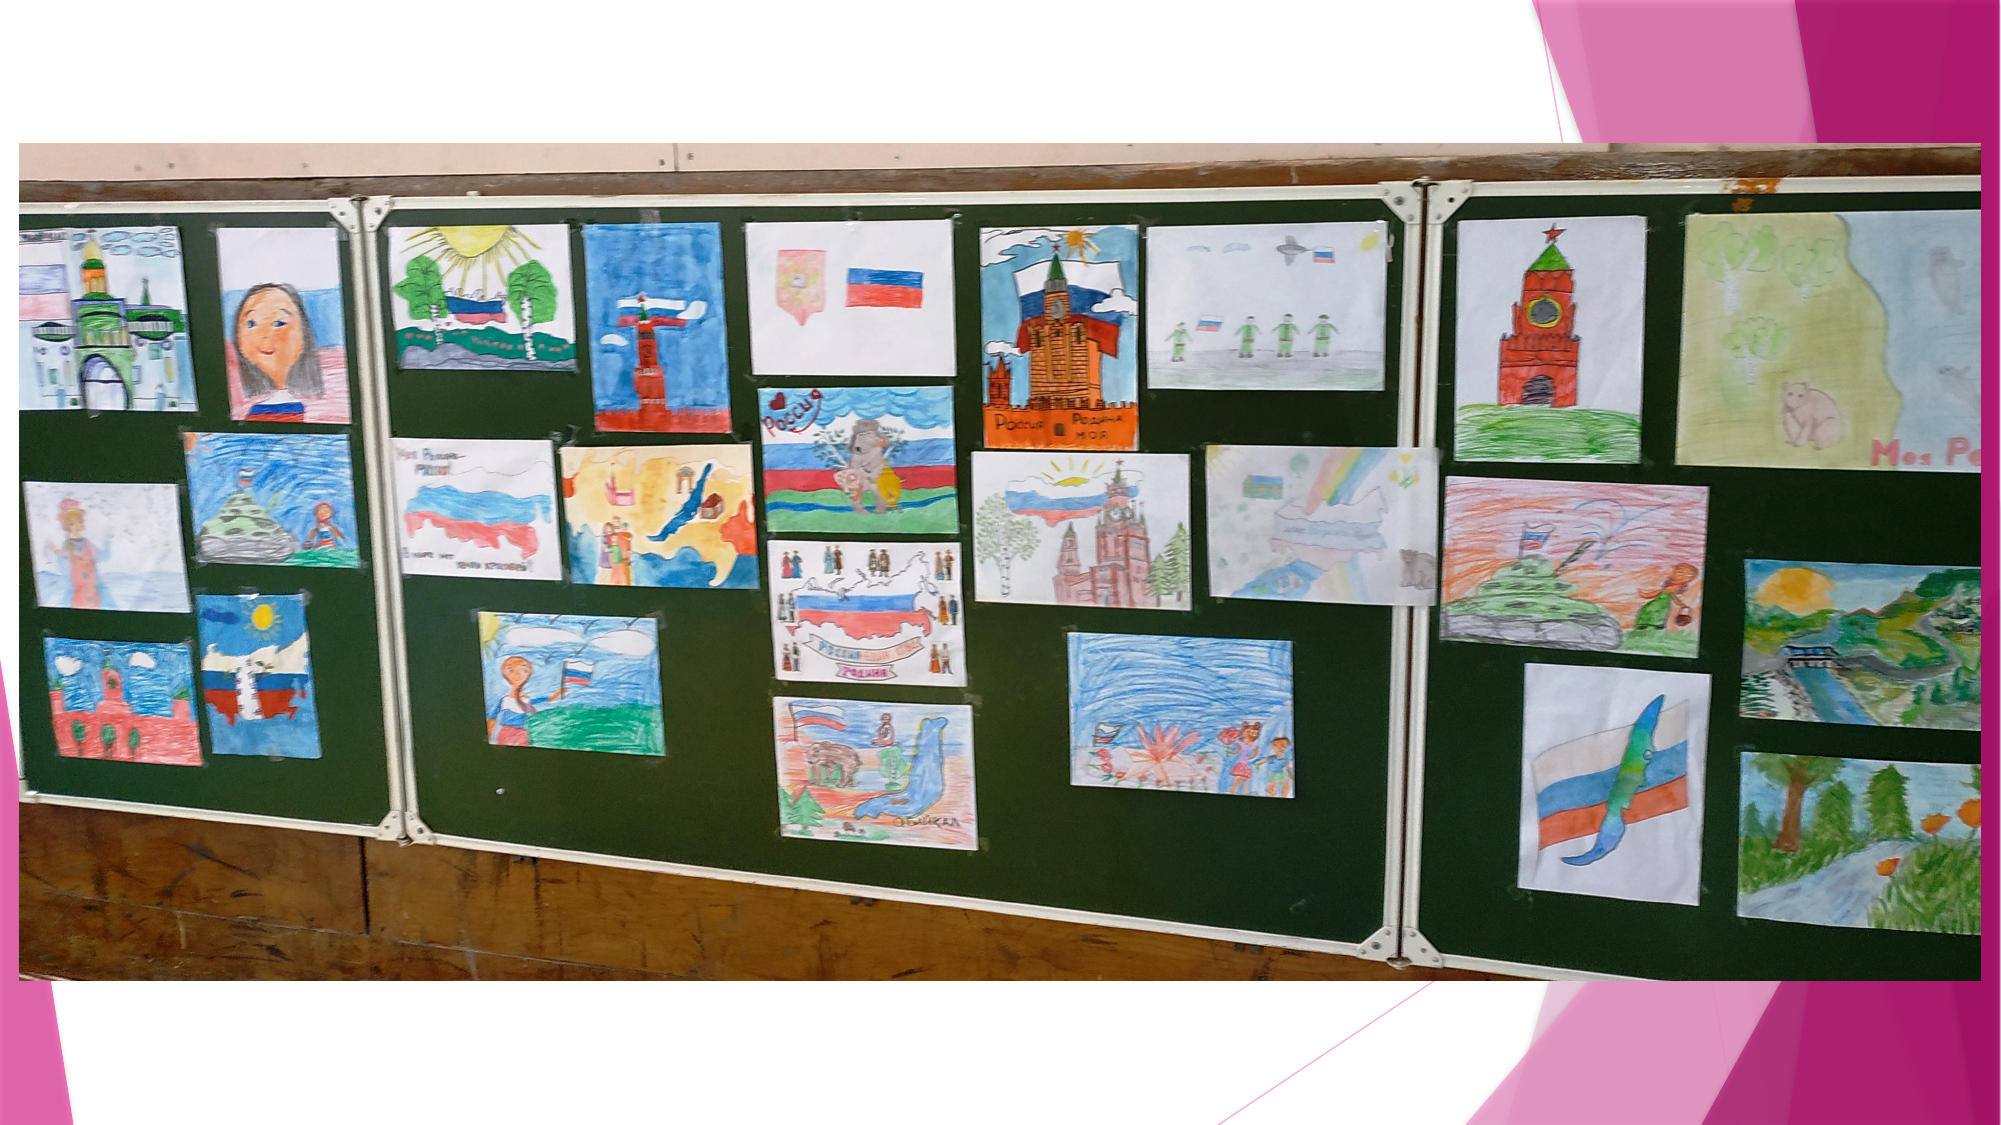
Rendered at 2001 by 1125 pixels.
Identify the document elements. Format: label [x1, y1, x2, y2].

picture [19, 143, 1981, 982]
